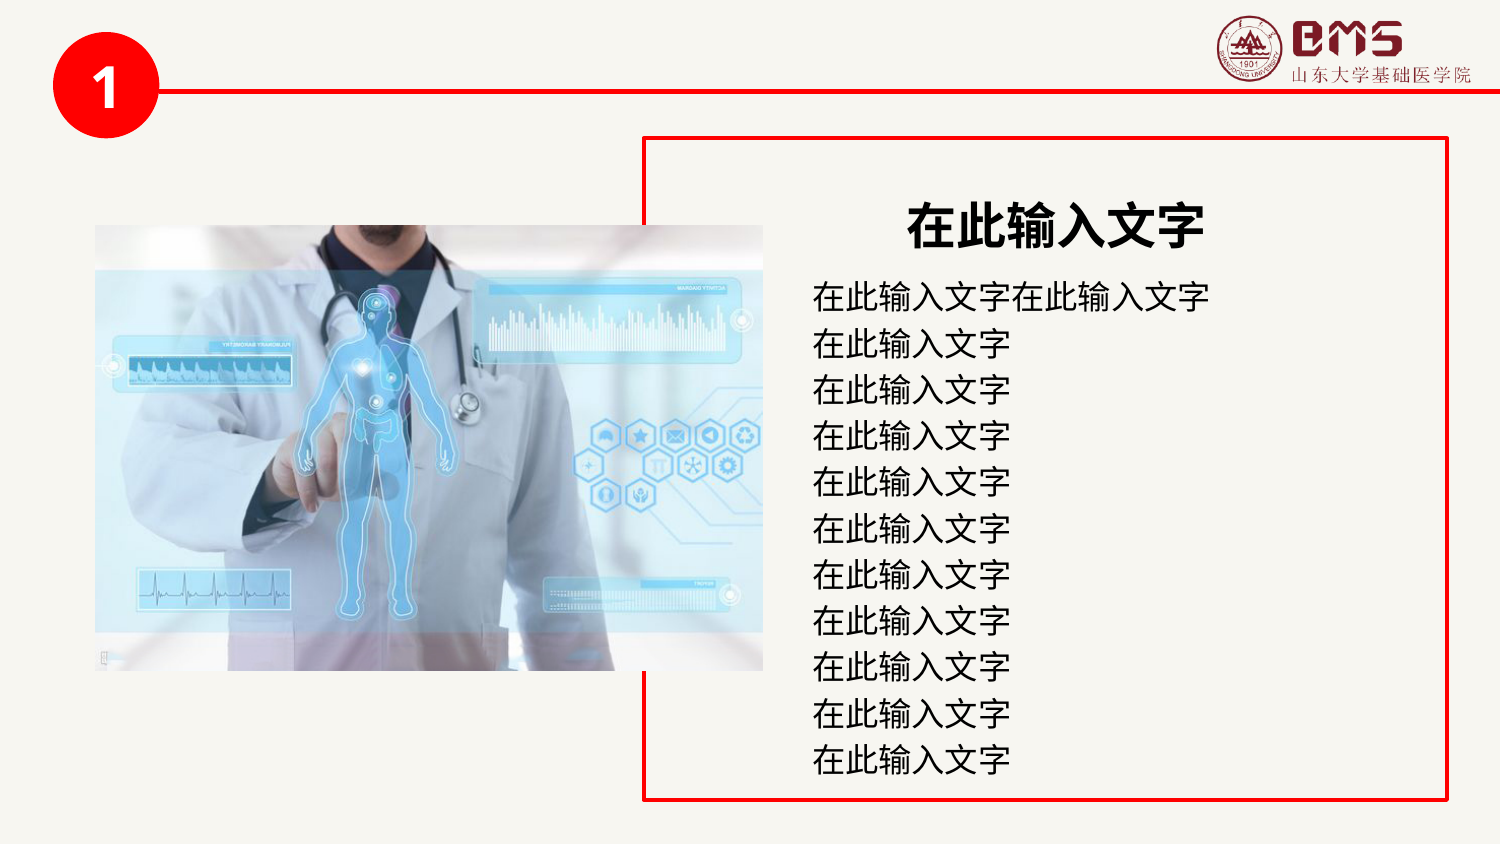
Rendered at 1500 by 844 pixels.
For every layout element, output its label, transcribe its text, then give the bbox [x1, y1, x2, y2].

text_box 1 [50, 29, 162, 141]
picture [1198, 0, 1500, 116]
text_box [642, 136, 1449, 802]
text_box 在此输入文字在此输入文字 在此输入文字 在此输入文字 在此输入文字 在此输入文字 在此输入文字 在此输入文字 在此输入文字 在此输入文字 在此输入文字 在此输入文字 [797, 262, 1412, 833]
picture [94, 224, 764, 671]
text_box 在此输入文字 [891, 187, 1258, 262]
